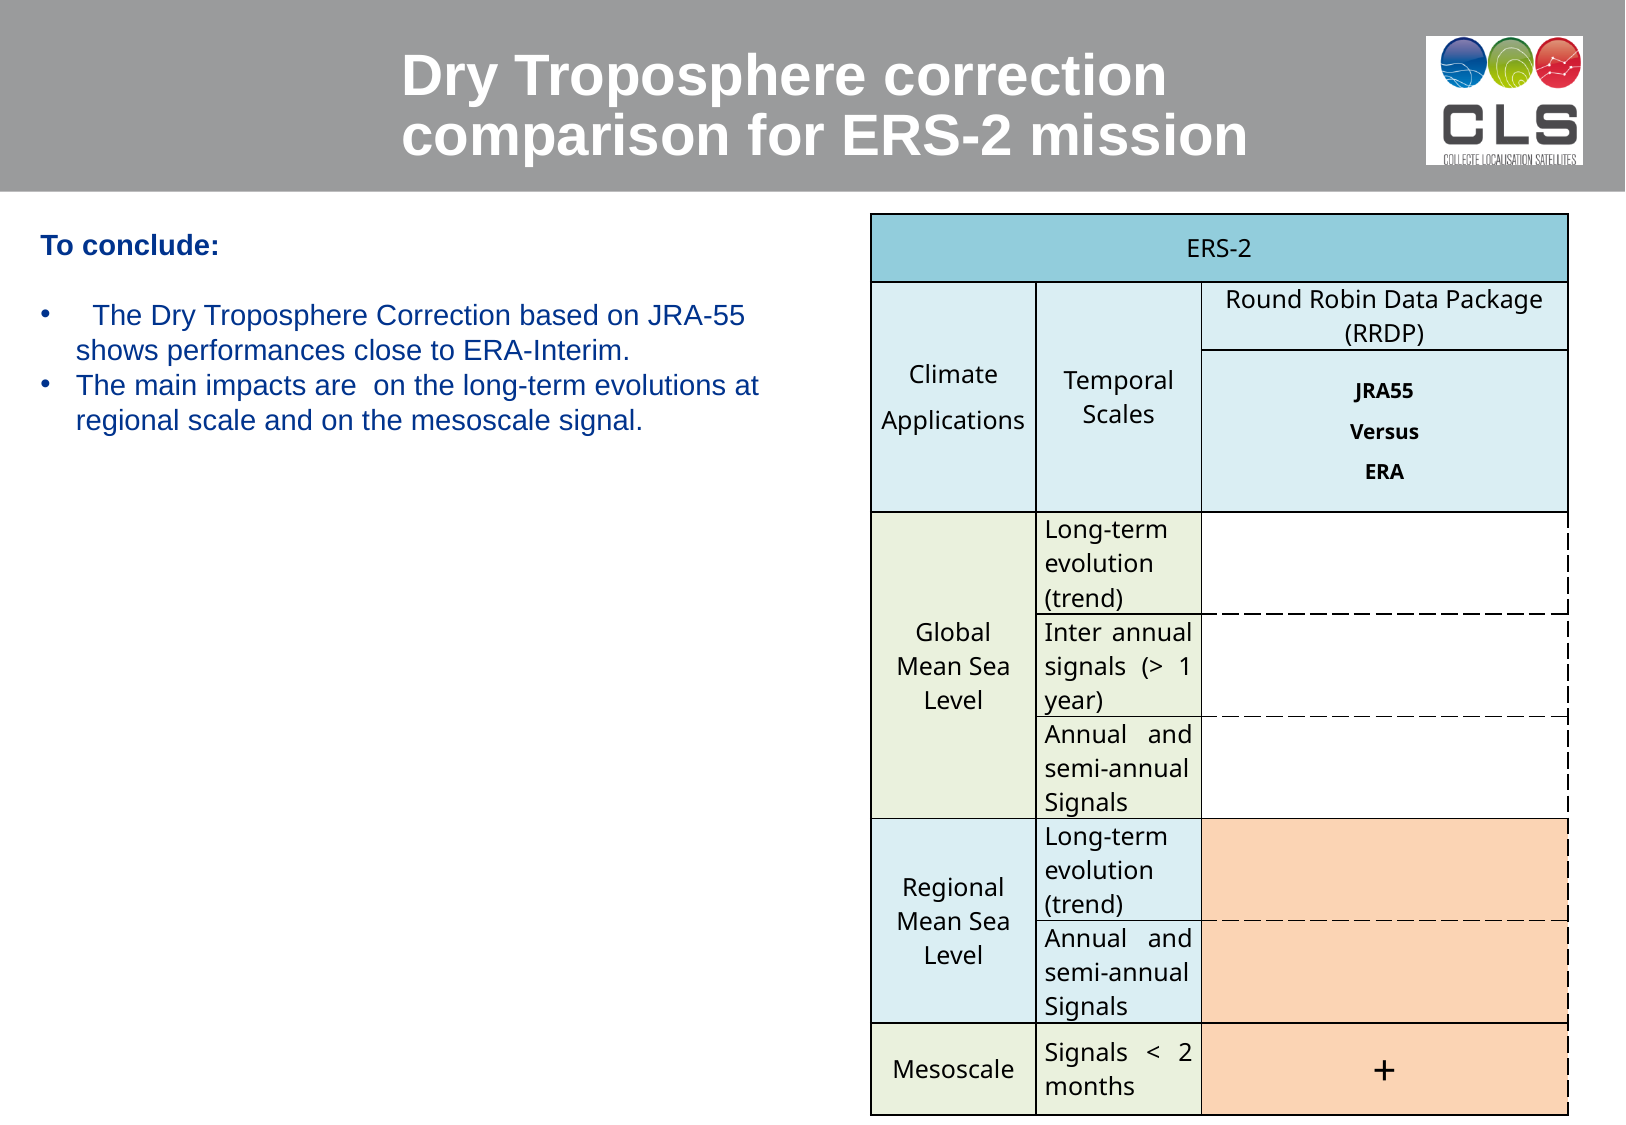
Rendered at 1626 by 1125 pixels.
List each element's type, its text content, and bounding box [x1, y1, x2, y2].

table_cell Long-term evolution (trend) [1037, 513, 1201, 613]
table_cell Annual and semi-annual Signals [1037, 717, 1201, 818]
table_cell [1202, 716, 1568, 818]
table_cell Inter annual signals (> 1 year) [1037, 615, 1201, 716]
table_cell Mesoscale [872, 1024, 1035, 1114]
table_cell [1202, 819, 1568, 921]
table_cell Temporal Scales [1037, 283, 1201, 511]
table_cell + [1202, 1024, 1568, 1114]
table_cell [1202, 513, 1568, 614]
table_cell Climate Applications [872, 283, 1035, 511]
table_cell [1202, 614, 1568, 716]
table_cell Annual and semi-annual Signals [1037, 921, 1201, 1022]
text_box To conclude: The Dry Troposphere Correction based on JRA-55 shows performances close to ERA-Interim. The main impacts are on the long-term evolutions at regional scale and on the mesoscale signal. [25, 219, 820, 1104]
table_cell Round Robin Data Package (RRDP) [1202, 283, 1567, 349]
text_box Dry Troposphere correction comparison for ERS-2 mission [386, 40, 1479, 172]
table_cell [1202, 921, 1568, 1022]
table_cell Signals < 2 months [1037, 1024, 1201, 1114]
table_cell Regional Mean Sea Level [872, 819, 1035, 1022]
picture [1426, 36, 1583, 165]
table_header ERS-2 [872, 215, 1567, 281]
table_cell Long-term evolution (trend) [1037, 819, 1201, 920]
table_cell JRA55 Versus ERA [1202, 351, 1567, 511]
table_cell Global Mean Sea Level [872, 513, 1035, 818]
